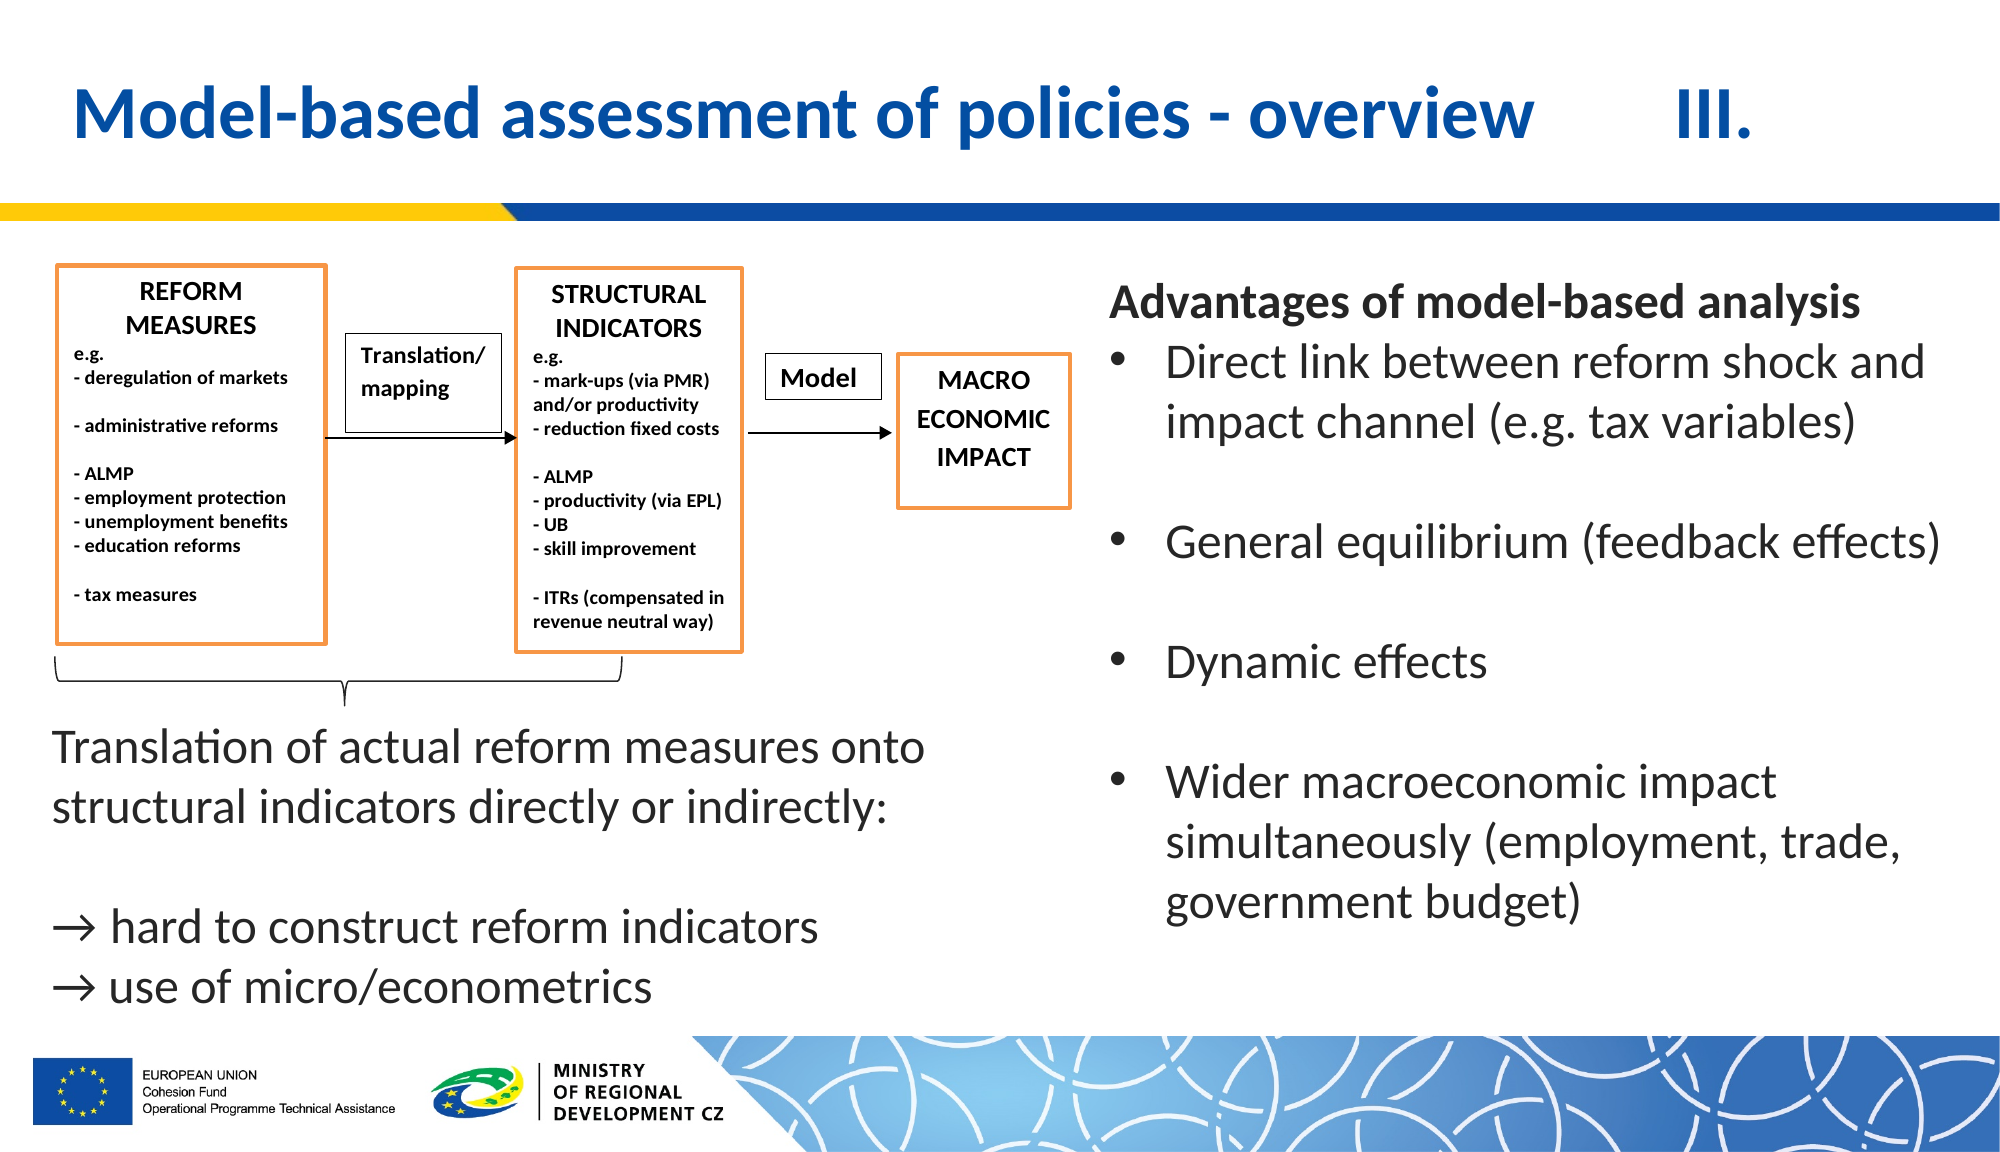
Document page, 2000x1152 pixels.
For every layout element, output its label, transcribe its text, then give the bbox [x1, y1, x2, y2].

text_box [54, 664, 623, 707]
text_box Advantages of model-based analysis Direct link between reform shock and impact channel (e.g. tax variables) General equilibrium (feedback effects) Dynamic effects Wider macroeconomic impact simultaneously (employment, trade, government budget) [1094, 260, 1963, 936]
picture [0, 197, 2000, 657]
text_box Translation of actual reform measures onto structural indicators directly or indirectly: → hard to construct reform indicators → use of micro/econometrics [36, 705, 1048, 1021]
title Model-based assessment of policies - overview III. [52, 32, 1963, 185]
picture [0, 1036, 2000, 1152]
